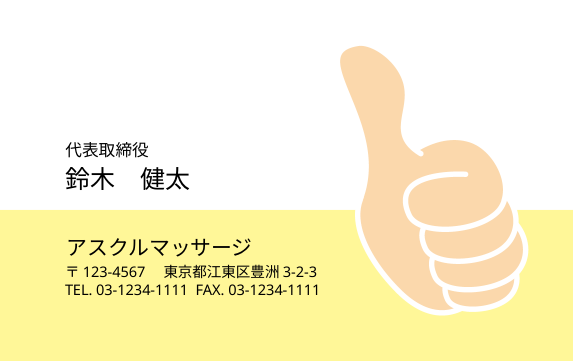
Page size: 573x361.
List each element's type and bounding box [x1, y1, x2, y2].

picture [0, 40, 573, 361]
